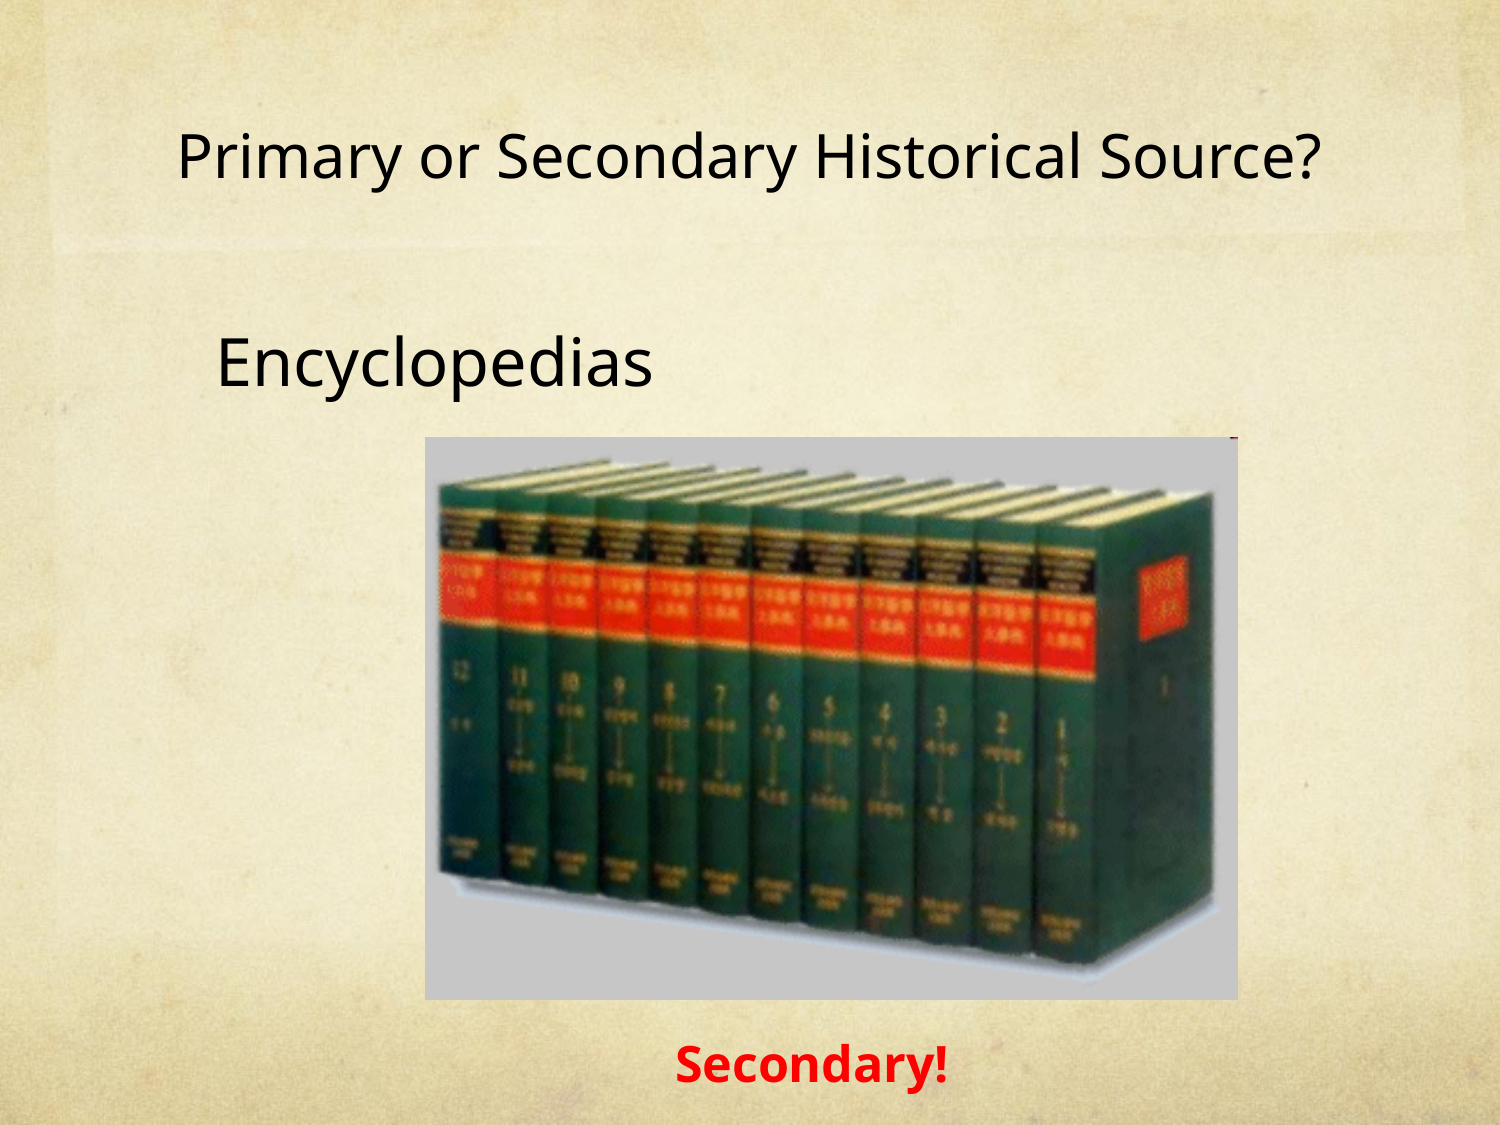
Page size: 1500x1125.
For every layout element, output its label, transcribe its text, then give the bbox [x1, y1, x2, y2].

text_box Encyclopedias [200, 312, 1438, 463]
title Primary or Secondary Historical Source? [150, 82, 1350, 225]
list Secondary! [212, 1025, 1413, 1100]
picture [0, 0, 1500, 1125]
